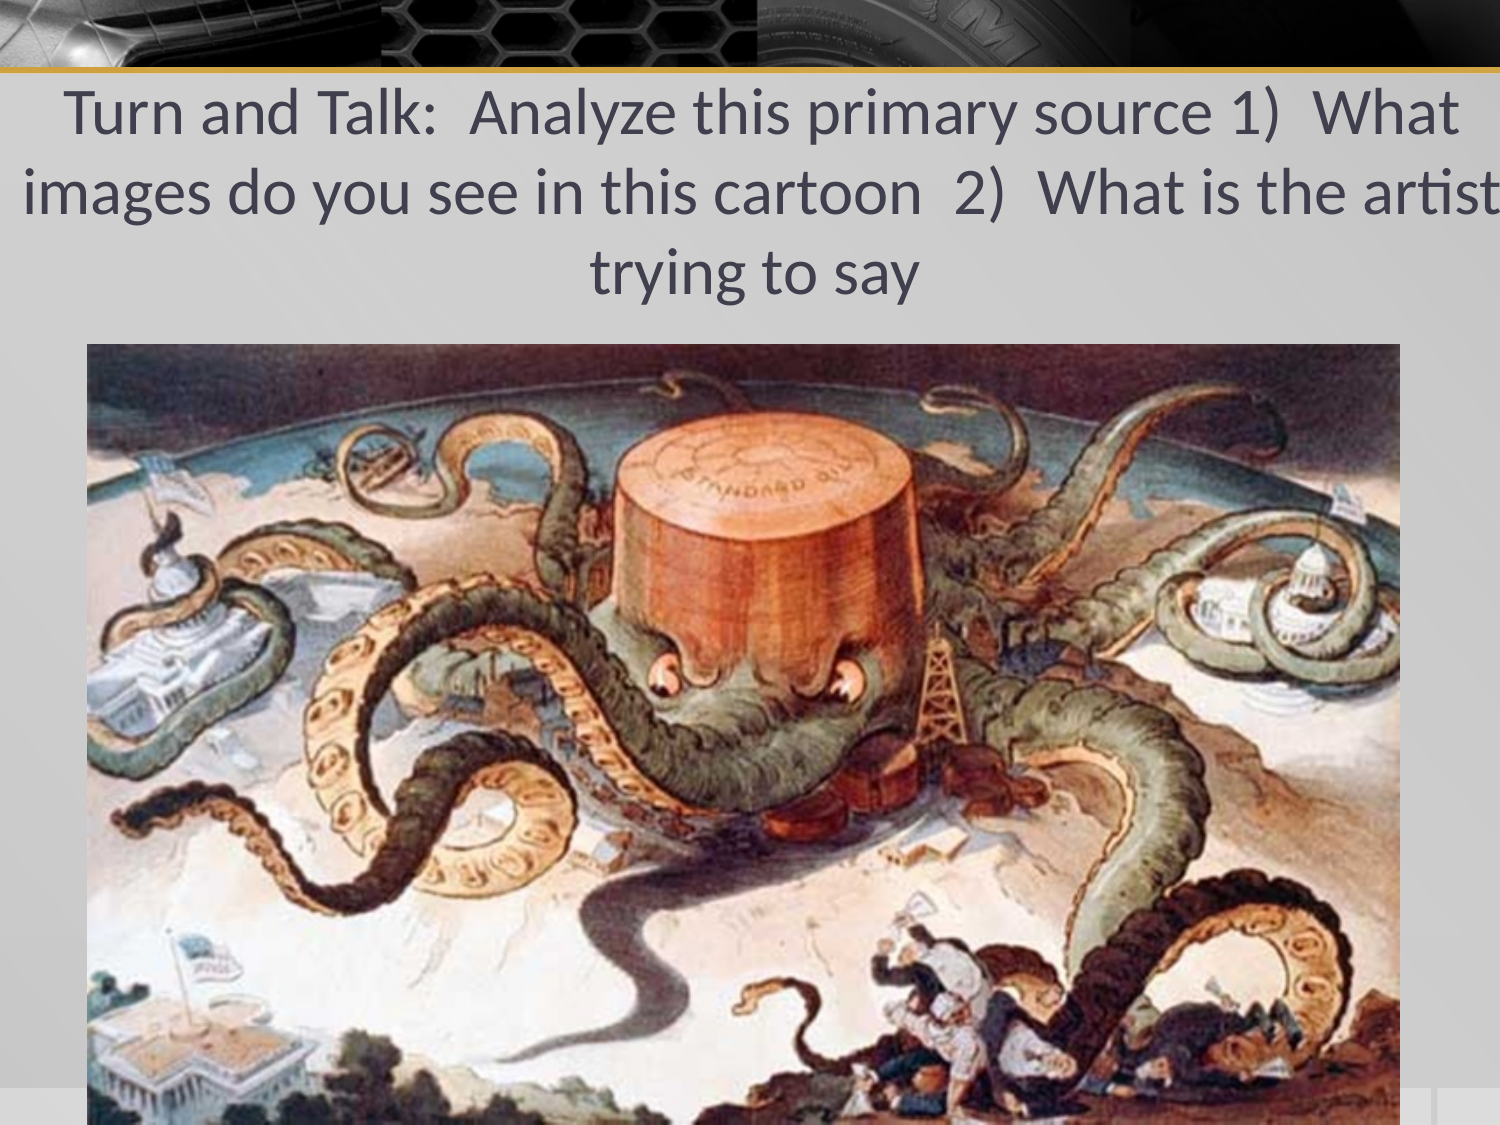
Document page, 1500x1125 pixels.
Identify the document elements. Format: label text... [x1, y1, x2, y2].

title Turn and Talk: Analyze this primary source 1) What images do you see in this cartoon 2) What is the artist trying to say [0, 112, 1500, 263]
picture [0, 0, 1500, 67]
picture [87, 344, 1401, 1125]
